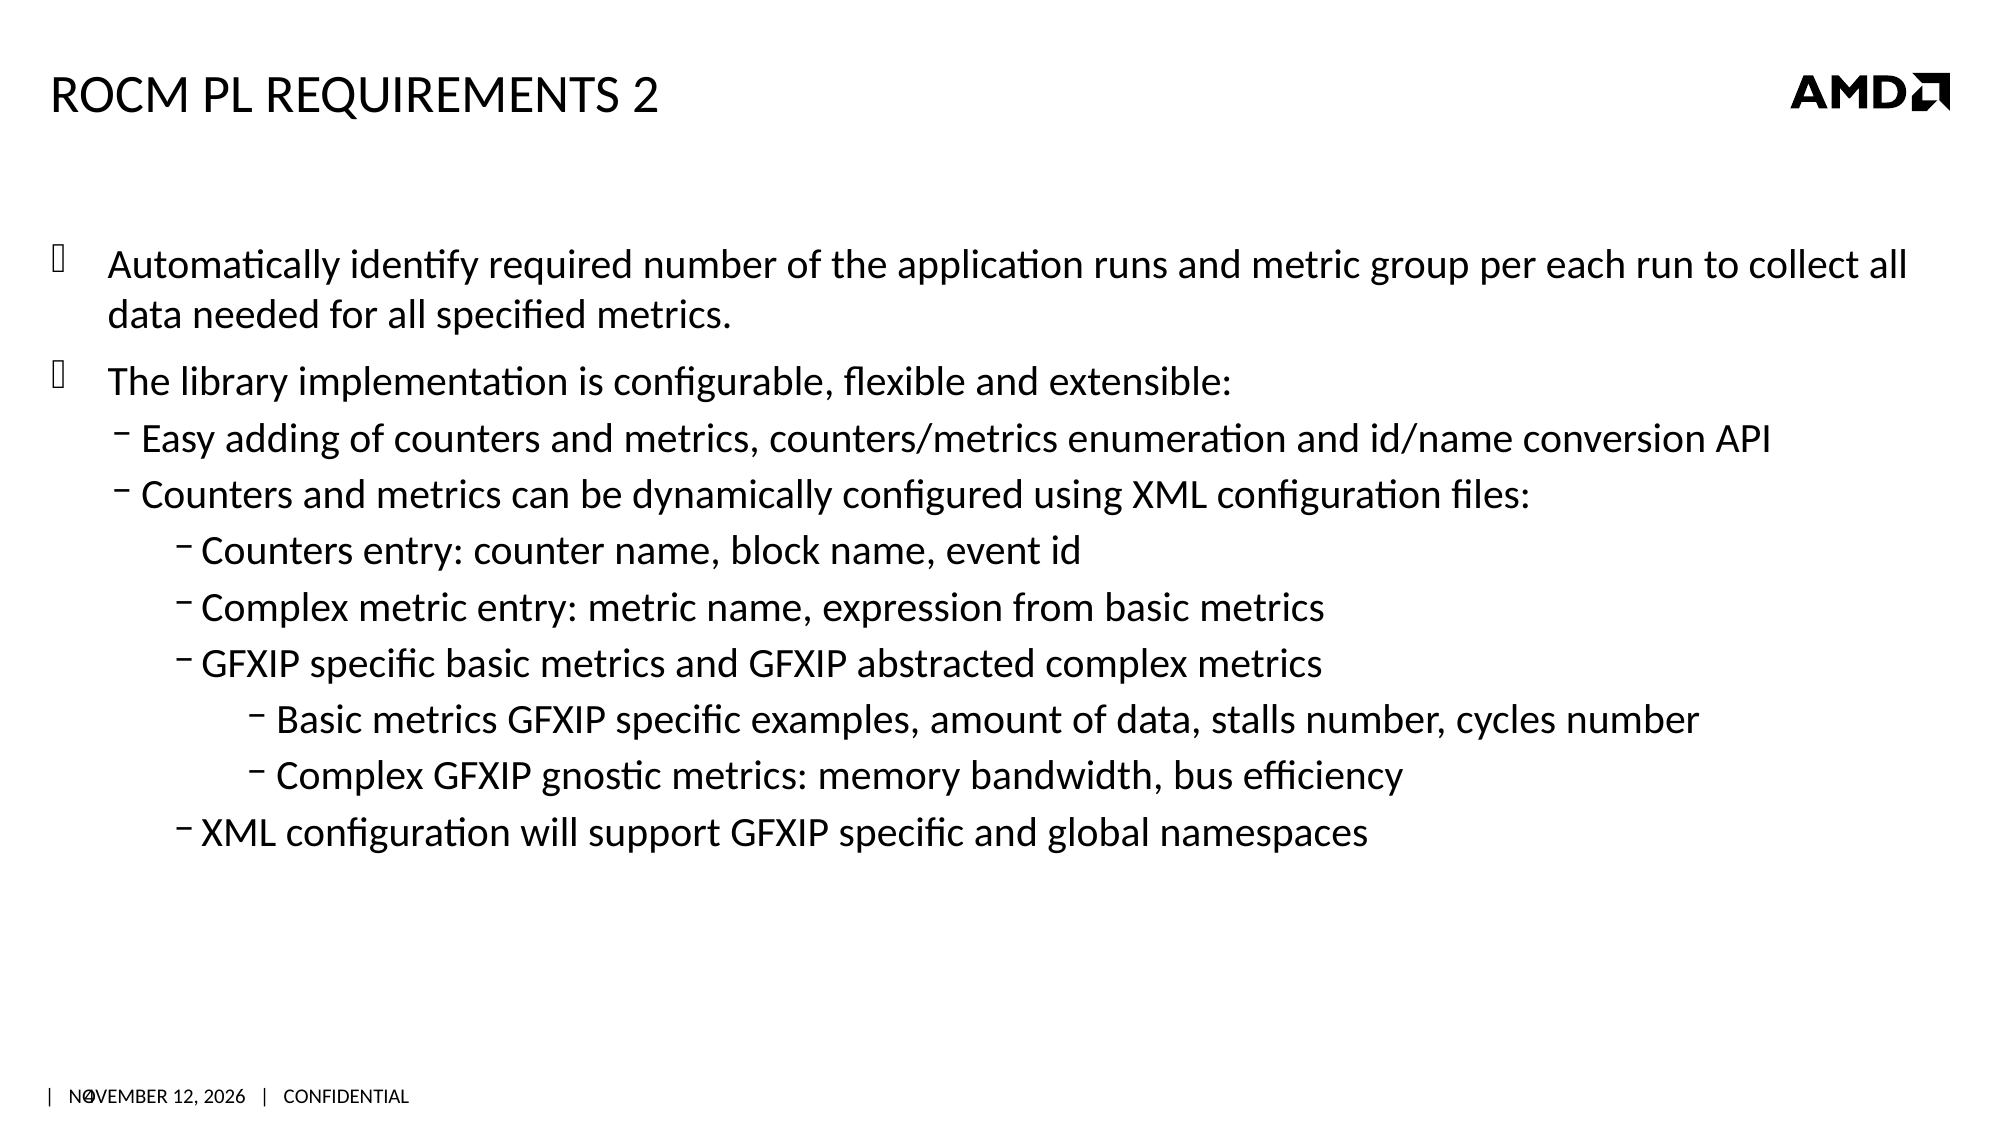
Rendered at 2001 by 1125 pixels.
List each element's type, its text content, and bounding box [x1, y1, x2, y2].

list Automatically identify required number of the application runs and metric group per each run to collect all data needed for all specified metrics. The library implementation is configurable, flexible and extensible: Easy adding of counters and metrics, counters/metrics enumeration and id/name conversion API Counters and metrics can be dynamically configured using XML configuration files: Counters entry: counter name, block name, event id Complex metric entry: metric name, expression from basic metrics GFXIP specific basic metrics and GFXIP abstracted complex metrics Basic metrics GFXIP specific examples, amount of data, stalls number, cycles number Complex GFXIP gnostic metrics: memory bandwidth, bus efficiency XML configuration will support GFXIP specific and global namespaces [51, 229, 1912, 1037]
title ROCm PL Requirements 2 [50, 45, 1761, 124]
